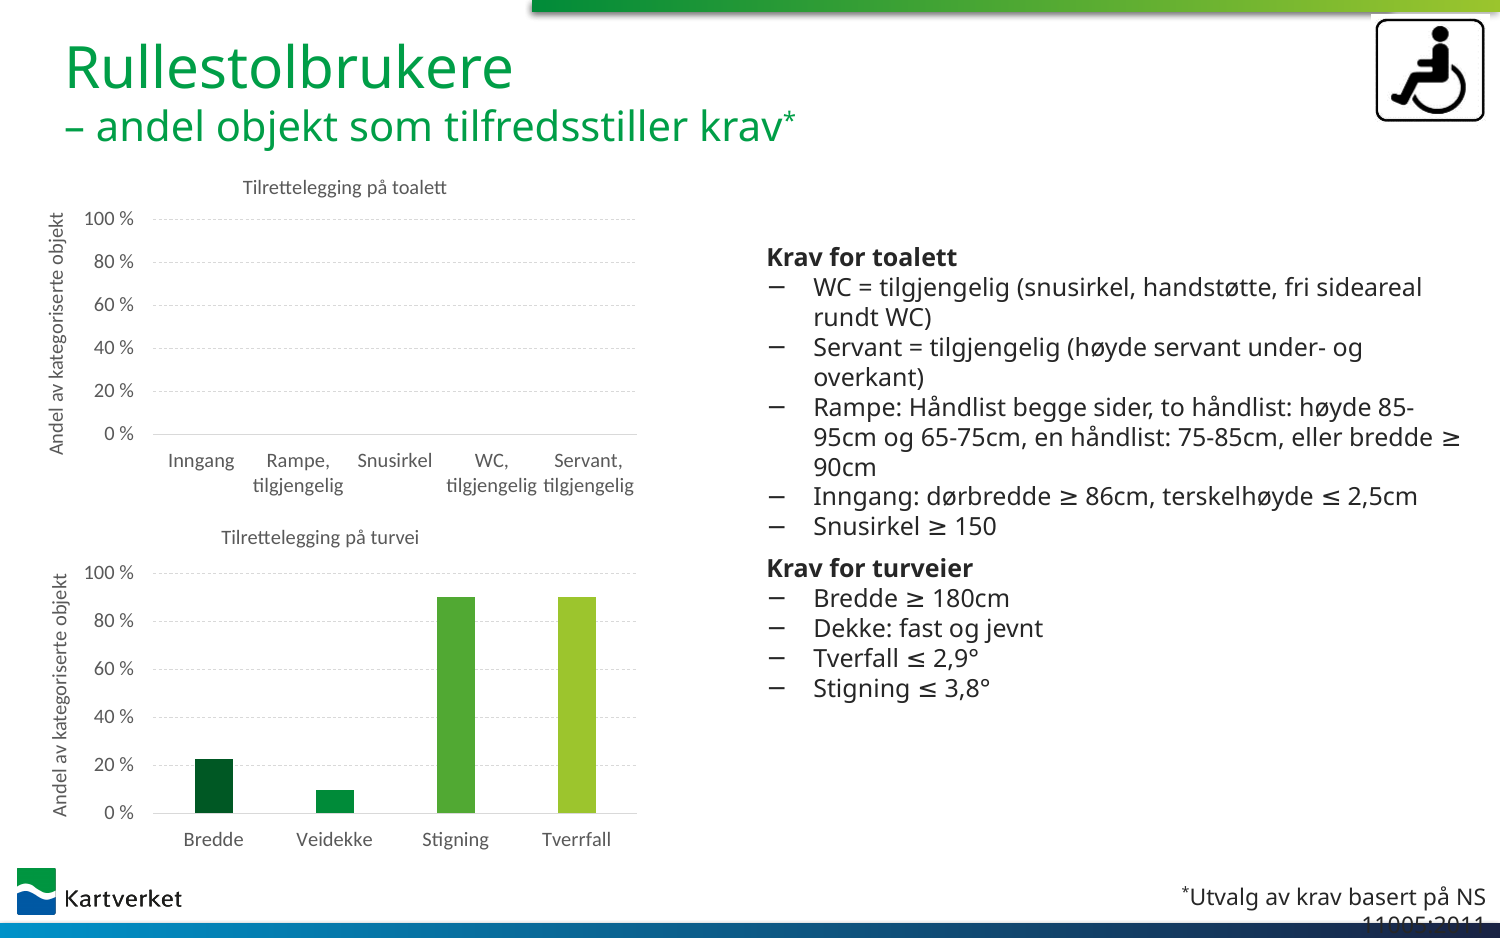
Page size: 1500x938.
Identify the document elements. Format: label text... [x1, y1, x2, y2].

text_box Krav for turveier Bredde ≥ 180cm Dekke: fast og jevnt Tverfall ≤ 2,9° Stigning ≤ 3,8° [751, 545, 1483, 710]
picture [1371, 13, 1491, 127]
picture [41, 520, 650, 859]
text_box Rullestolbrukere – andel objekt som tilfredsstiller krav* [49, 14, 1431, 158]
text_box Krav for toalett WC = tilgjengelig (snusirkel, handstøtte, fri sideareal rundt WC) Servant = tilgjengelig (høyde servant under- og overkant) Rampe: Håndlist begge sider, to håndlist: høyde 85-95cm og 65-75cm, en håndlist: 75-85cm, eller bredde ≥ 90cm Inngang: dørbredde ≥ 86cm, terskelhøyde ≤ 2,5cm Snusirkel ≥ 150 [751, 234, 1483, 545]
picture [41, 166, 650, 505]
text_box *Utvalg av krav basert på NS 11005:2011 [1068, 873, 1500, 938]
